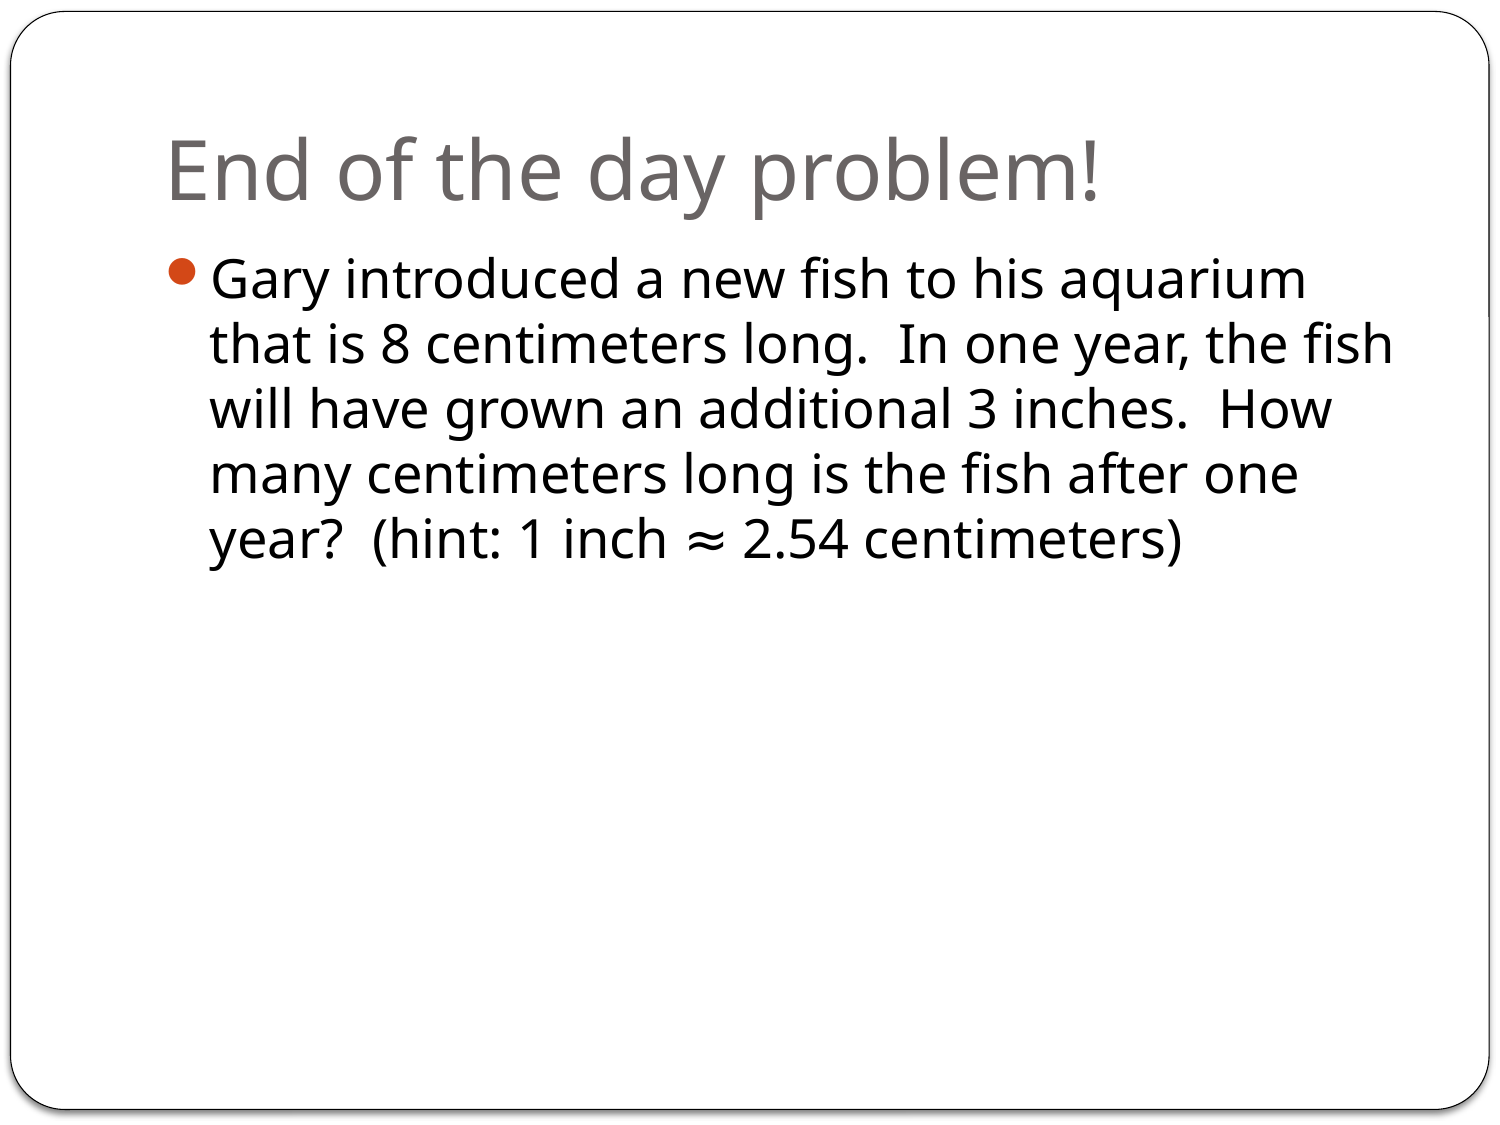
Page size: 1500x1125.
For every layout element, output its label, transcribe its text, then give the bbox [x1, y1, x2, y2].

list Gary introduced a new fish to his aquarium that is 8 centimeters long. In one year, the fish will have grown an additional 3 inches. How many centimeters long is the fish after one year? (hint: 1 inch ≈ 2.54 centimeters) [150, 237, 1425, 988]
title End of the day problem! [150, 45, 1425, 233]
